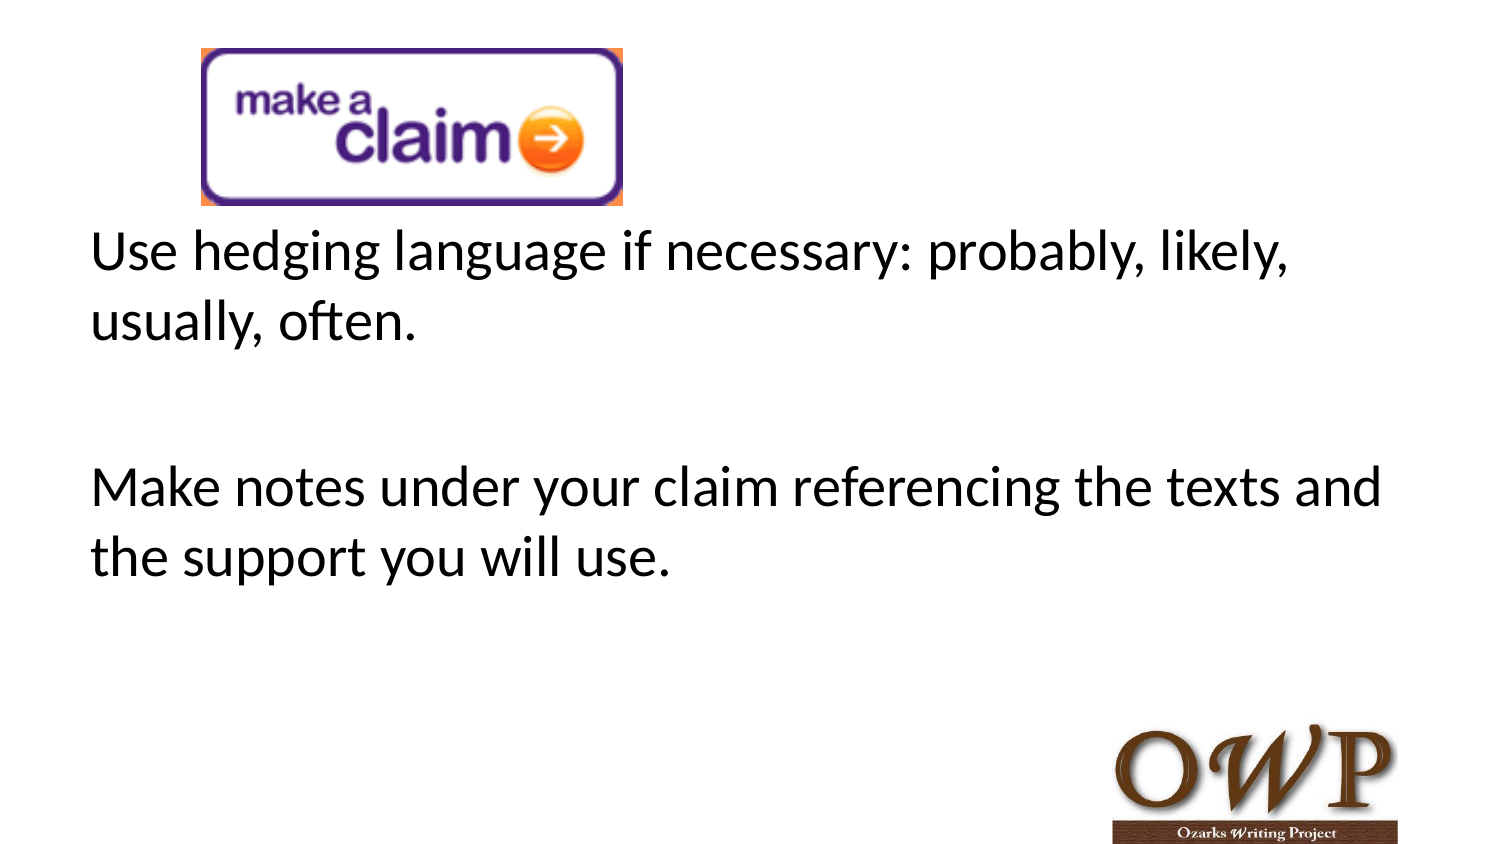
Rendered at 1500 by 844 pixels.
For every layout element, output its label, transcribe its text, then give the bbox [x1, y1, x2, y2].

picture [1112, 717, 1399, 844]
list Use hedging language if necessary: probably, likely, usually, often. Make notes under your claim referencing the texts and the support you will use. [75, 196, 1425, 808]
picture [201, 48, 623, 206]
